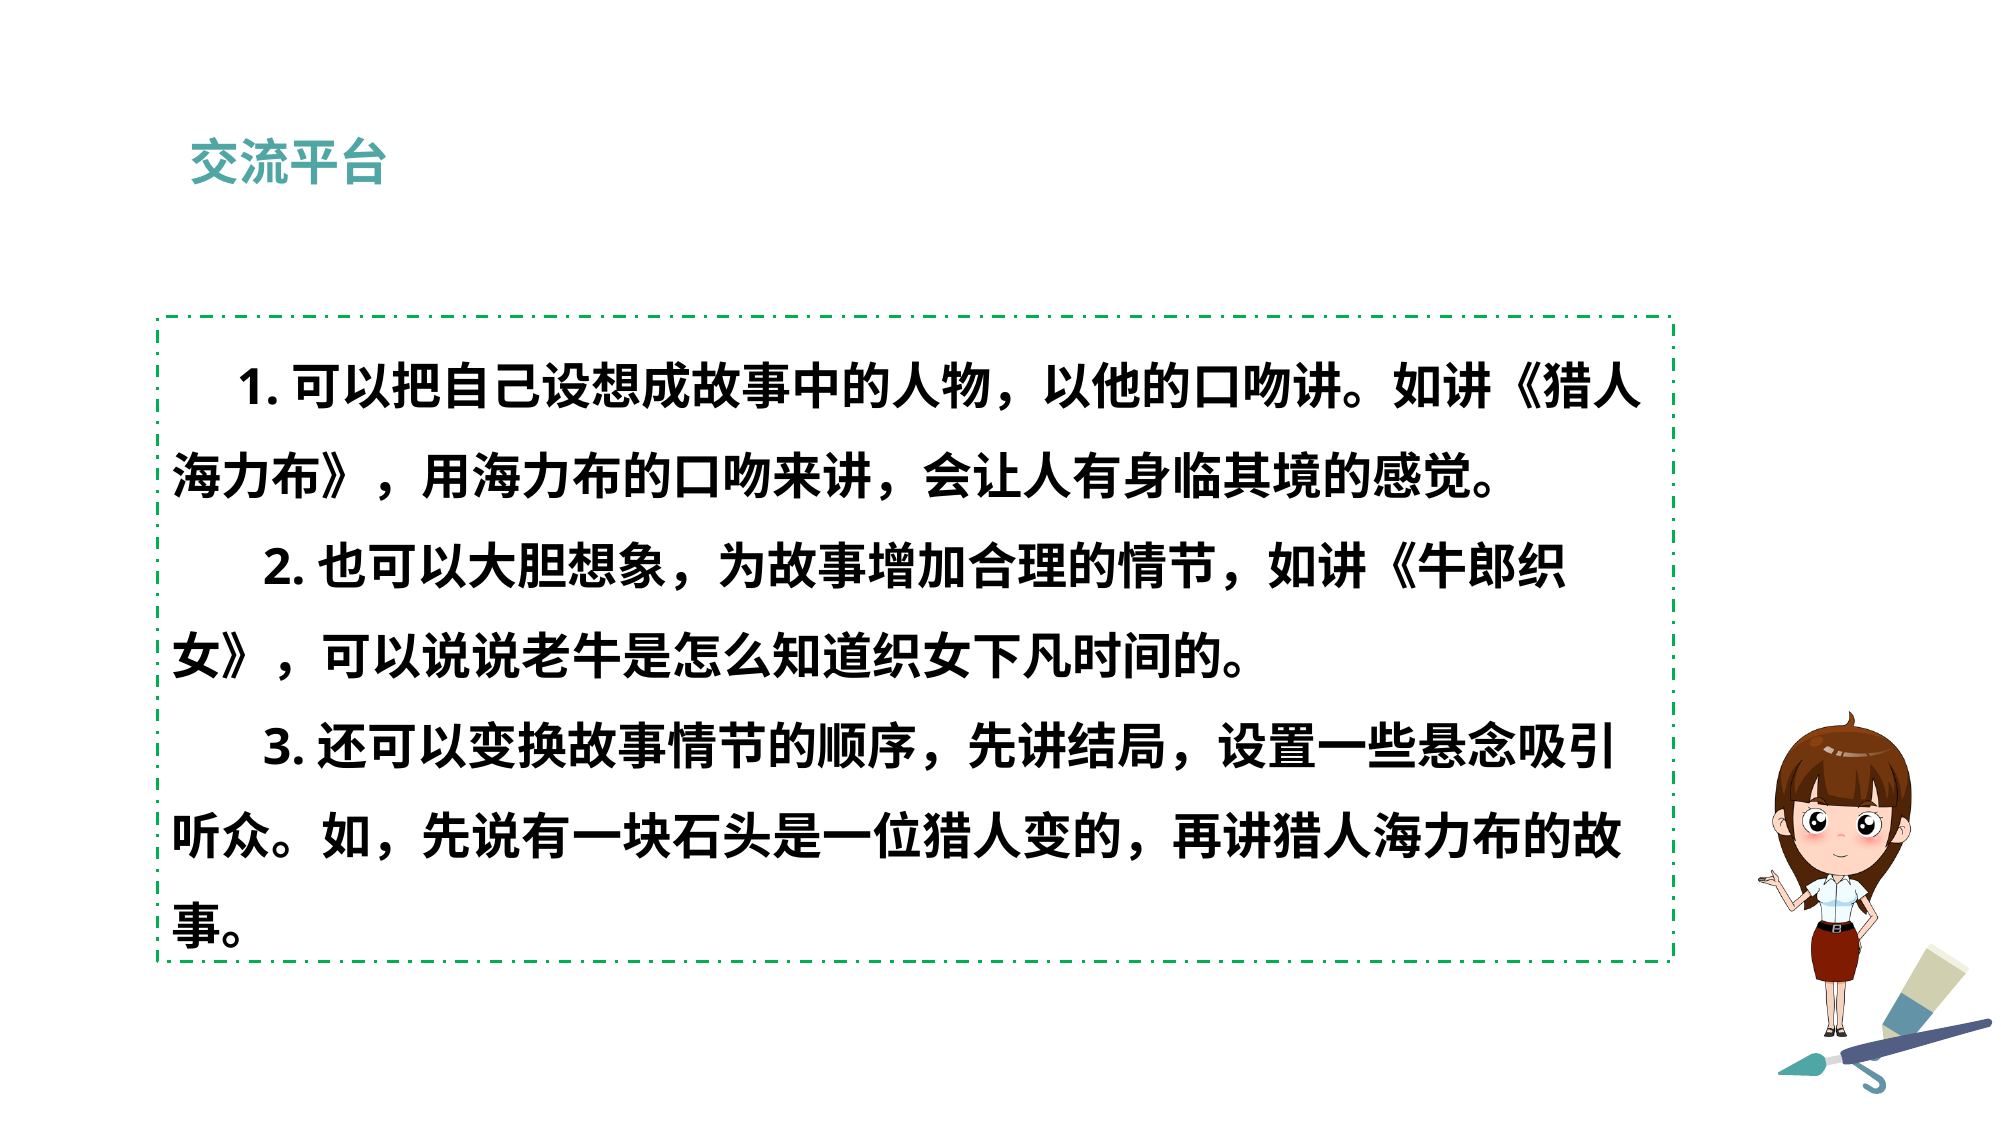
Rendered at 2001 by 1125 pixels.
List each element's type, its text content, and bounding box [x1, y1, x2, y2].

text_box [1811, 1042, 1974, 1125]
text_box 1.可以把自己设想成故事中的人物，以他的口吻讲。如讲《猎人海力布》，用海力布的口吻来讲，会让人有身临其境的感觉。 2.也可以大胆想象，为故事增加合理的情节，如讲《牛郎织女》，可以说说老牛是怎么知道织女下凡时间的。 3.还可以变换故事情节的顺序，先讲结局，设置一些悬念吸引听众。如，先说有一块石头是一位猎人变的，再讲猎人海力布的故事。 [157, 316, 1674, 962]
picture [1669, 711, 2000, 1042]
text_box 交流平台 [174, 123, 405, 199]
